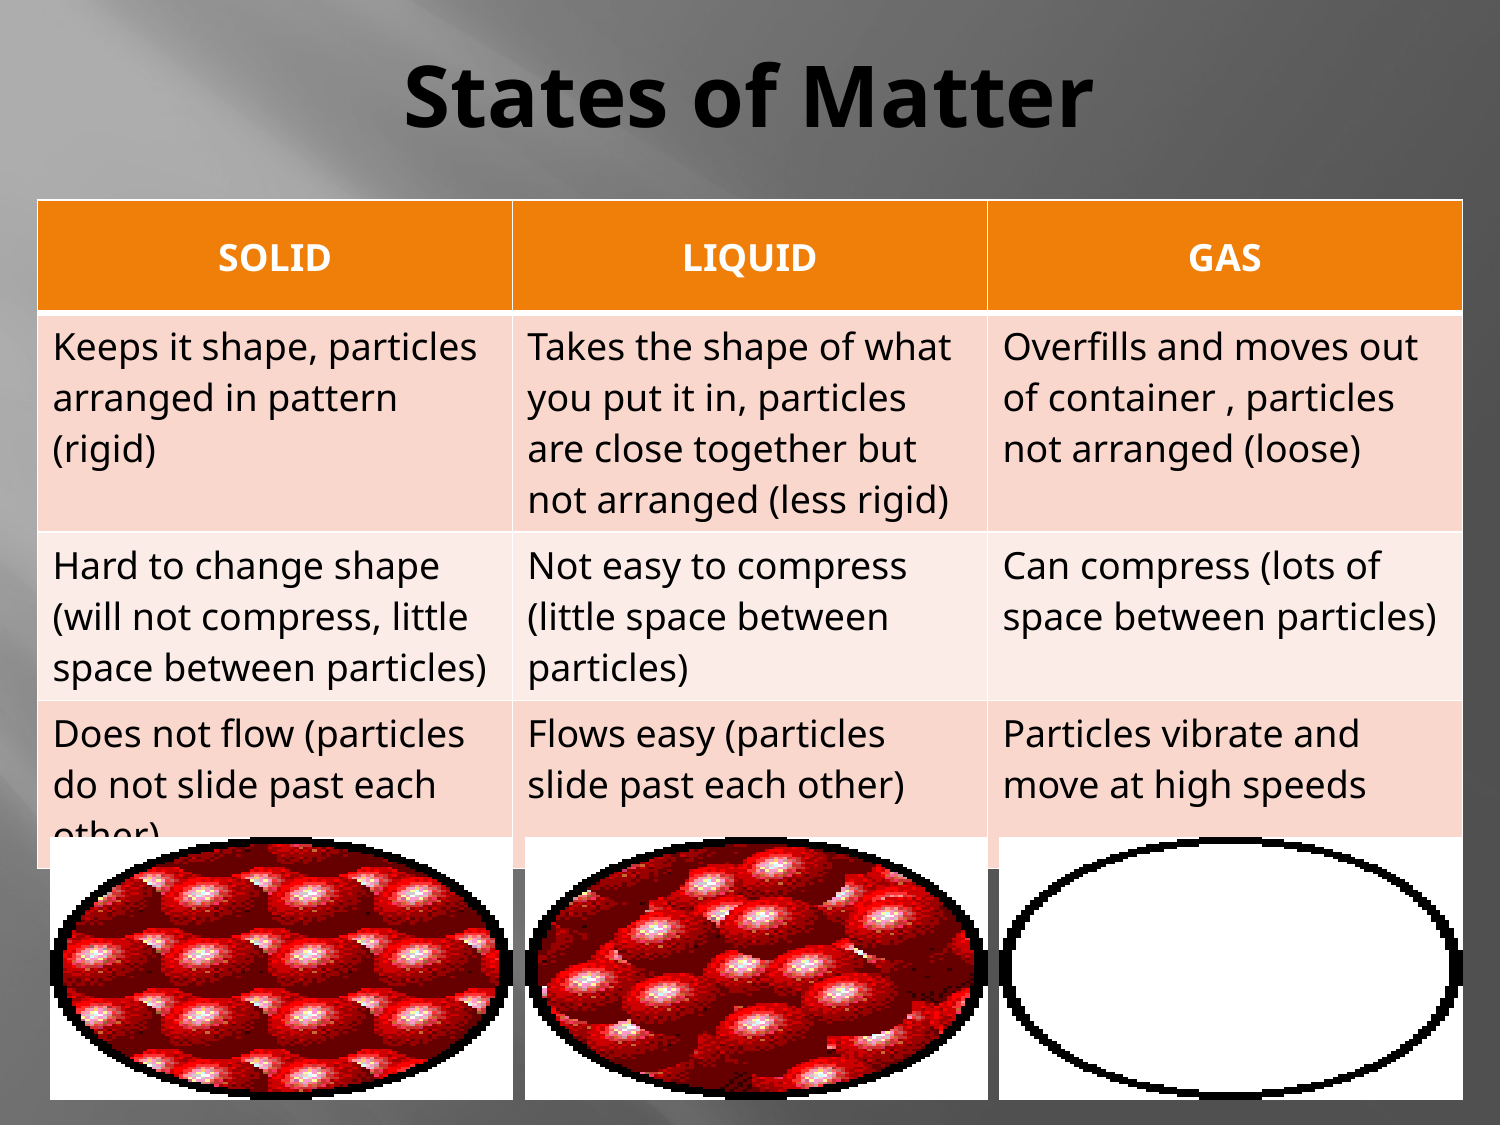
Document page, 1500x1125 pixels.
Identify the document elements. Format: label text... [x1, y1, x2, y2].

table_cell Not easy to compress (little space between particles) [513, 533, 987, 700]
table_header GAS [988, 201, 1462, 310]
table_cell Does not flow (particles do not slide past each other) [38, 701, 512, 868]
table_cell Particles vibrate and move at high speeds [988, 701, 1462, 846]
picture [49, 837, 513, 1101]
table_cell Hard to change shape (will not compress, little space between particles) [38, 533, 512, 700]
table_cell Can compress (lots of space between particles) [988, 533, 1462, 700]
picture [999, 837, 1463, 1101]
table_cell Keeps it shape, particles arranged in pattern (rigid) [38, 316, 512, 531]
picture [524, 837, 988, 1101]
title States of Matter [75, 0, 1425, 188]
table_cell Takes the shape of what you put it in, particles are close together but not arranged (less rigid) [513, 316, 987, 531]
table_cell Flows easy (particles slide past each other) [513, 701, 987, 846]
table_header SOLID [38, 201, 512, 310]
table_header LIQUID [513, 201, 987, 310]
table_cell Overfills and moves out of container , particles not arranged (loose) [988, 316, 1462, 531]
